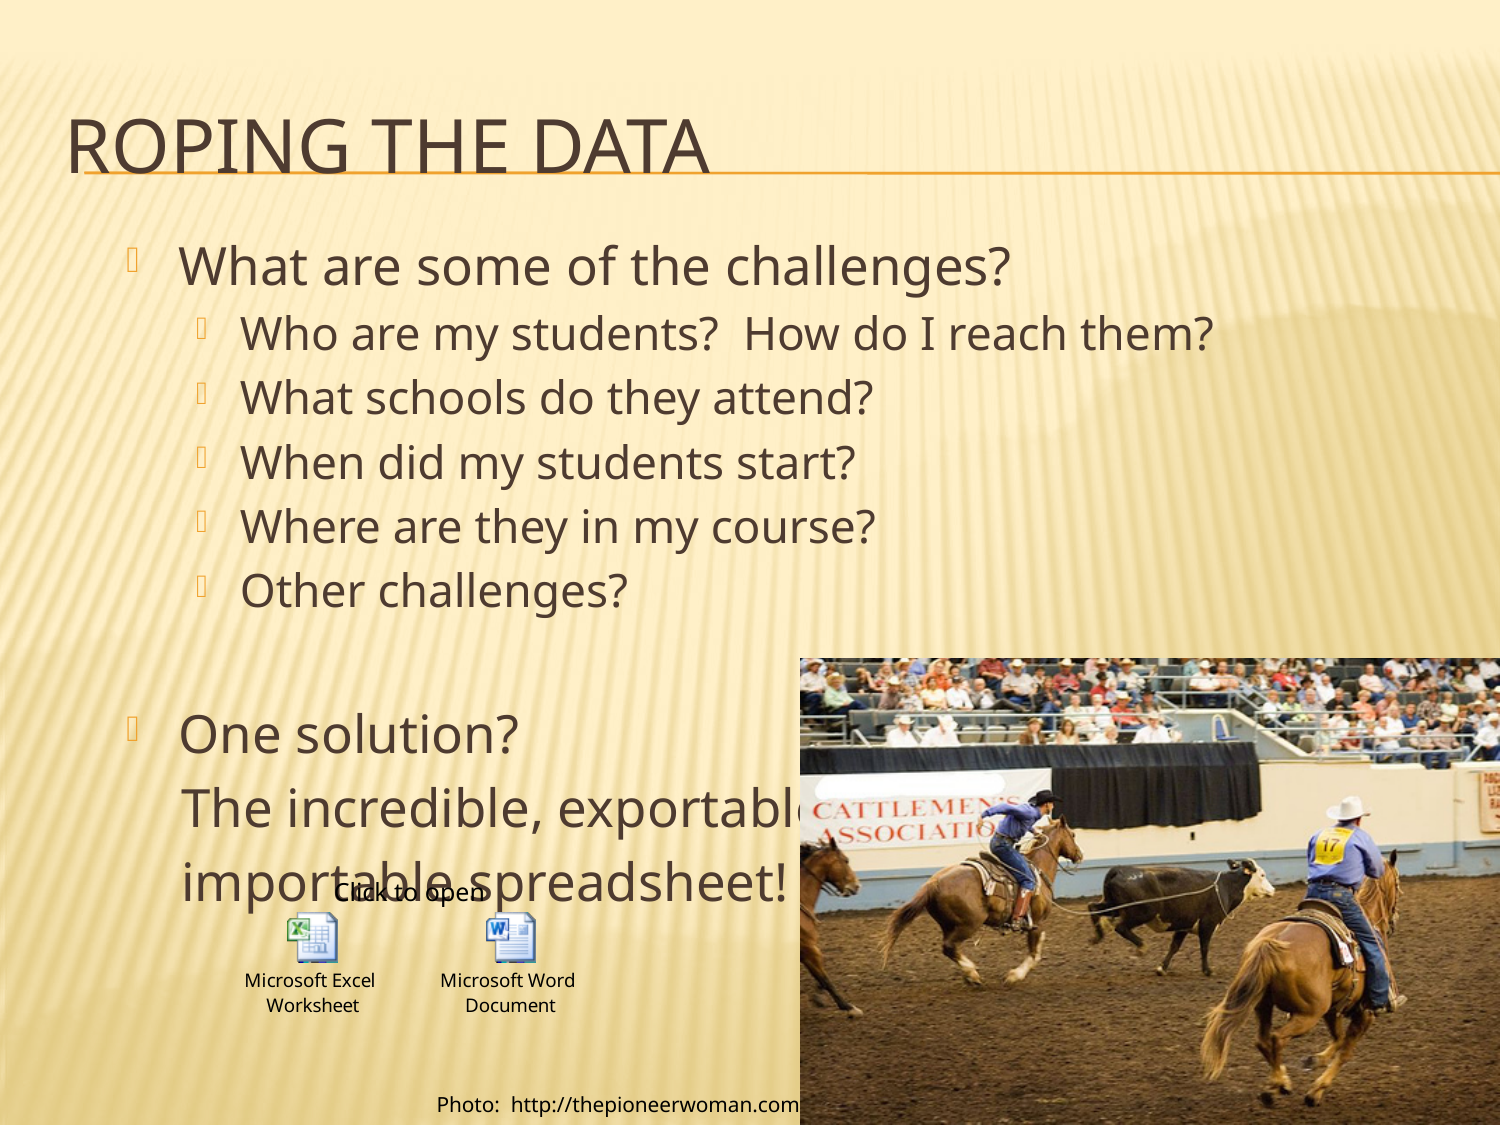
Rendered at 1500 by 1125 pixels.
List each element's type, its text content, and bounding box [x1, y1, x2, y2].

picture [799, 658, 1500, 1125]
list What are some of the challenges? Who are my students? How do I reach them? What schools do they attend? When did my students start? Where are they in my course? Other challenges? One solution? The incredible, exportable, importable spreadsheet! [111, 224, 1325, 925]
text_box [237, 912, 388, 1043]
text_box Photo: http://thepioneerwoman.com [421, 1084, 789, 1125]
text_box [434, 912, 586, 1043]
title ROPING THE Data [50, 75, 1475, 213]
text_box Click to open [318, 869, 500, 914]
